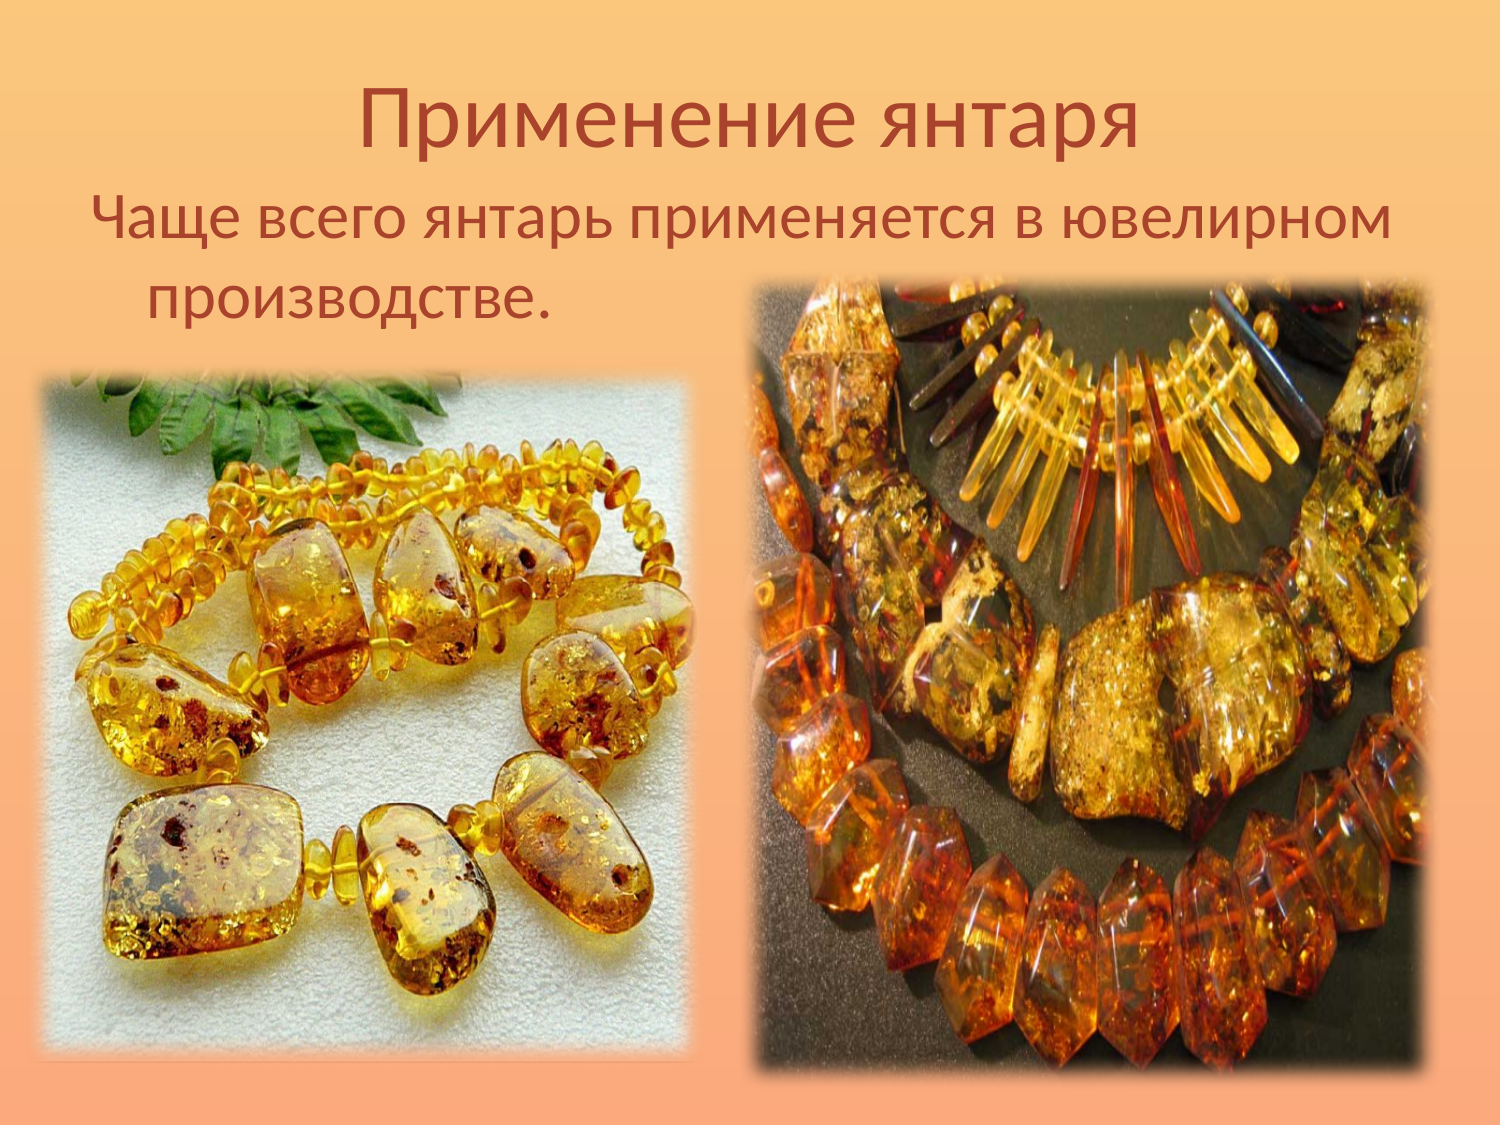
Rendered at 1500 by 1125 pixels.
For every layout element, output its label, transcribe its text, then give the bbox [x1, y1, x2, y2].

picture [25, 362, 704, 1067]
picture [737, 269, 1442, 1091]
title Применение янтаря [75, 45, 1425, 164]
list Чаще всего янтарь применяется в ювелирном производстве. [75, 164, 1425, 375]
